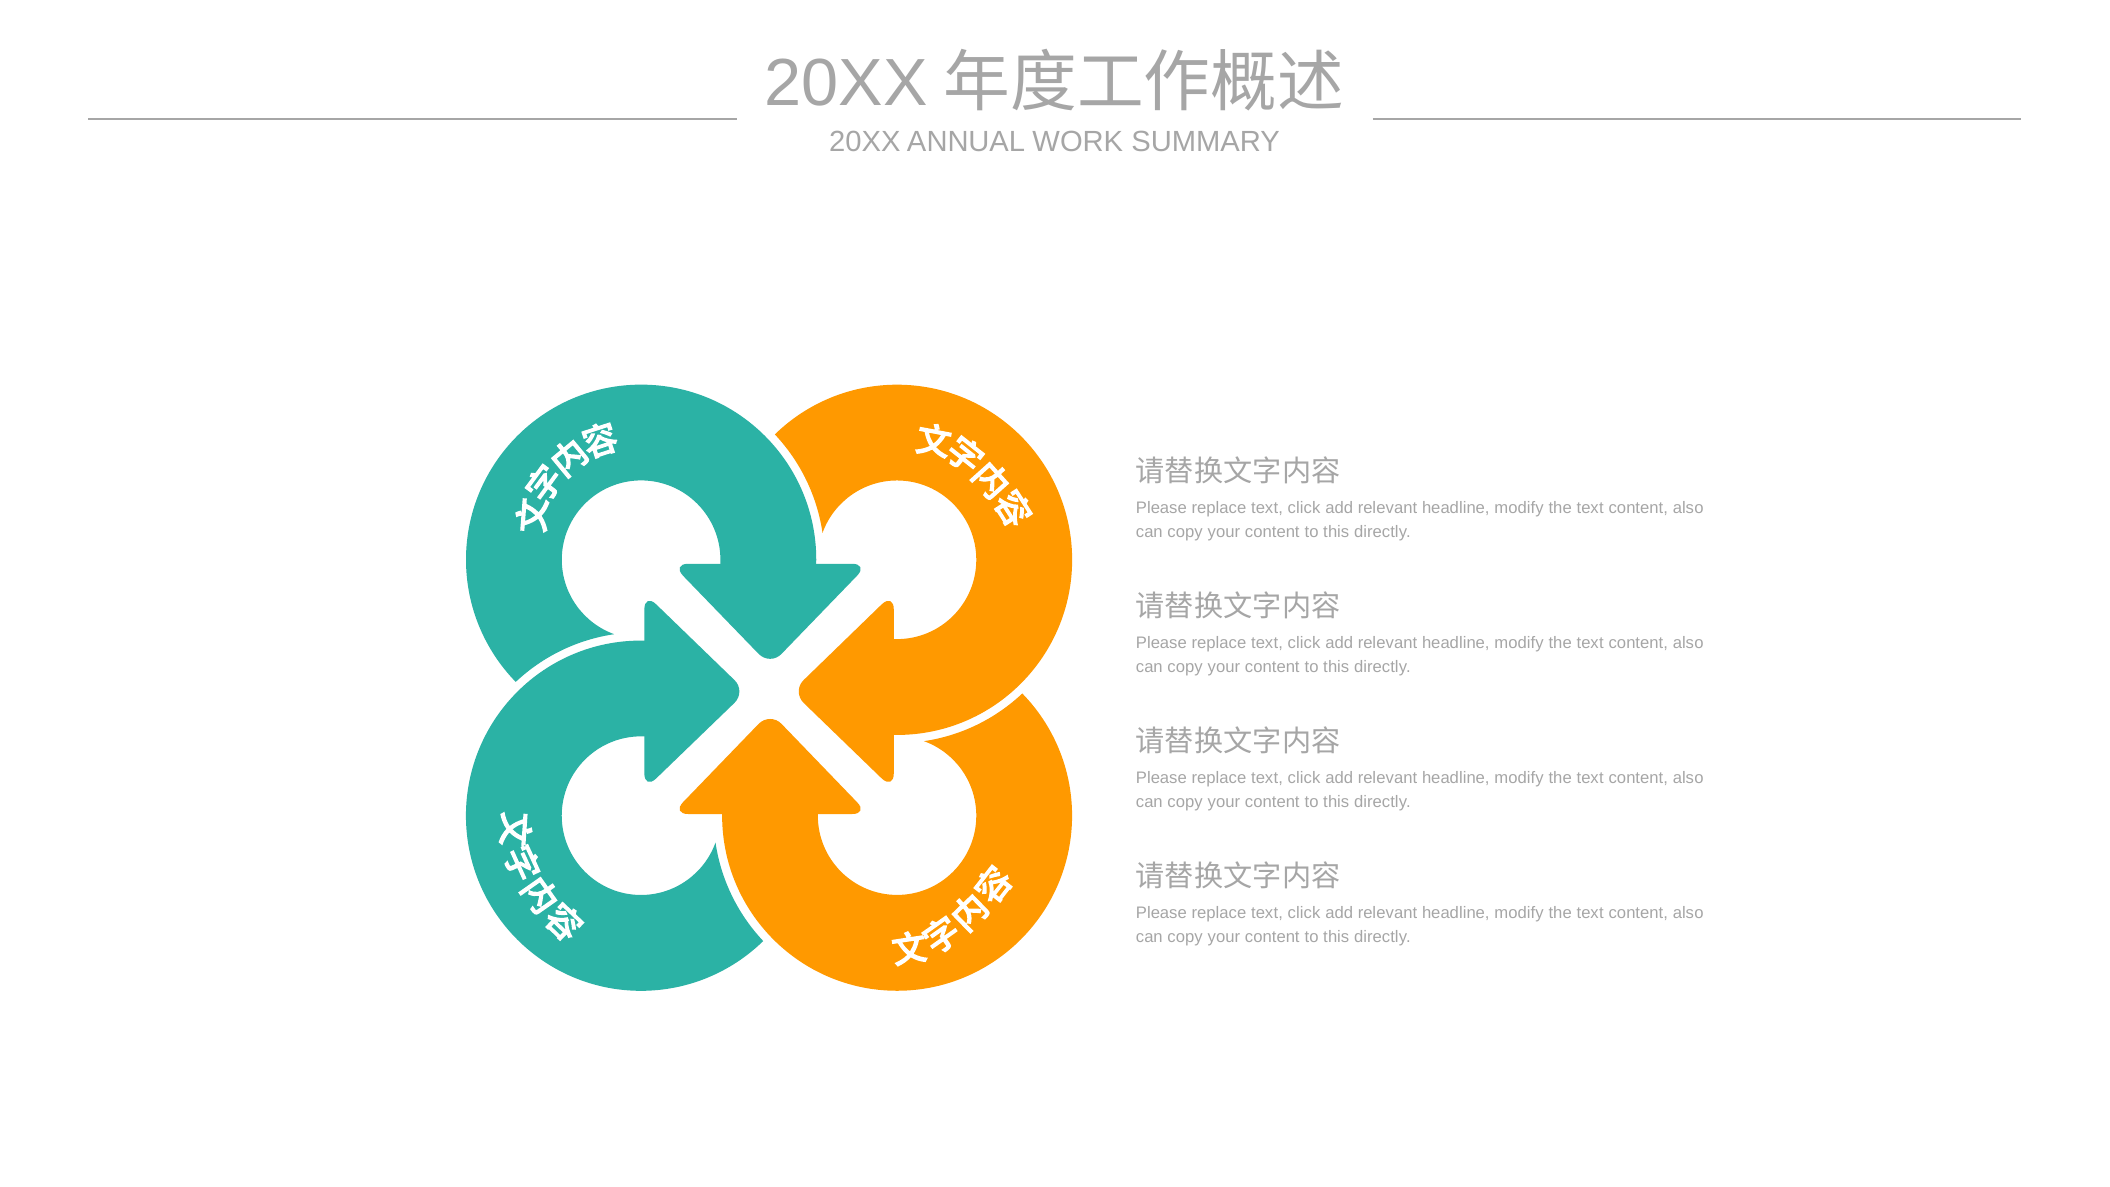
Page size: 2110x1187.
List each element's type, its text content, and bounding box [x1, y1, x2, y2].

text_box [1135, 715, 1728, 810]
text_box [1135, 850, 1728, 945]
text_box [1135, 580, 1728, 674]
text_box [465, 384, 1073, 991]
text_box 20XX年度工作概述 [730, 38, 1379, 119]
text_box 20XX ANNUAL WORK SUMMARY [824, 122, 1285, 158]
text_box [1135, 444, 1728, 539]
